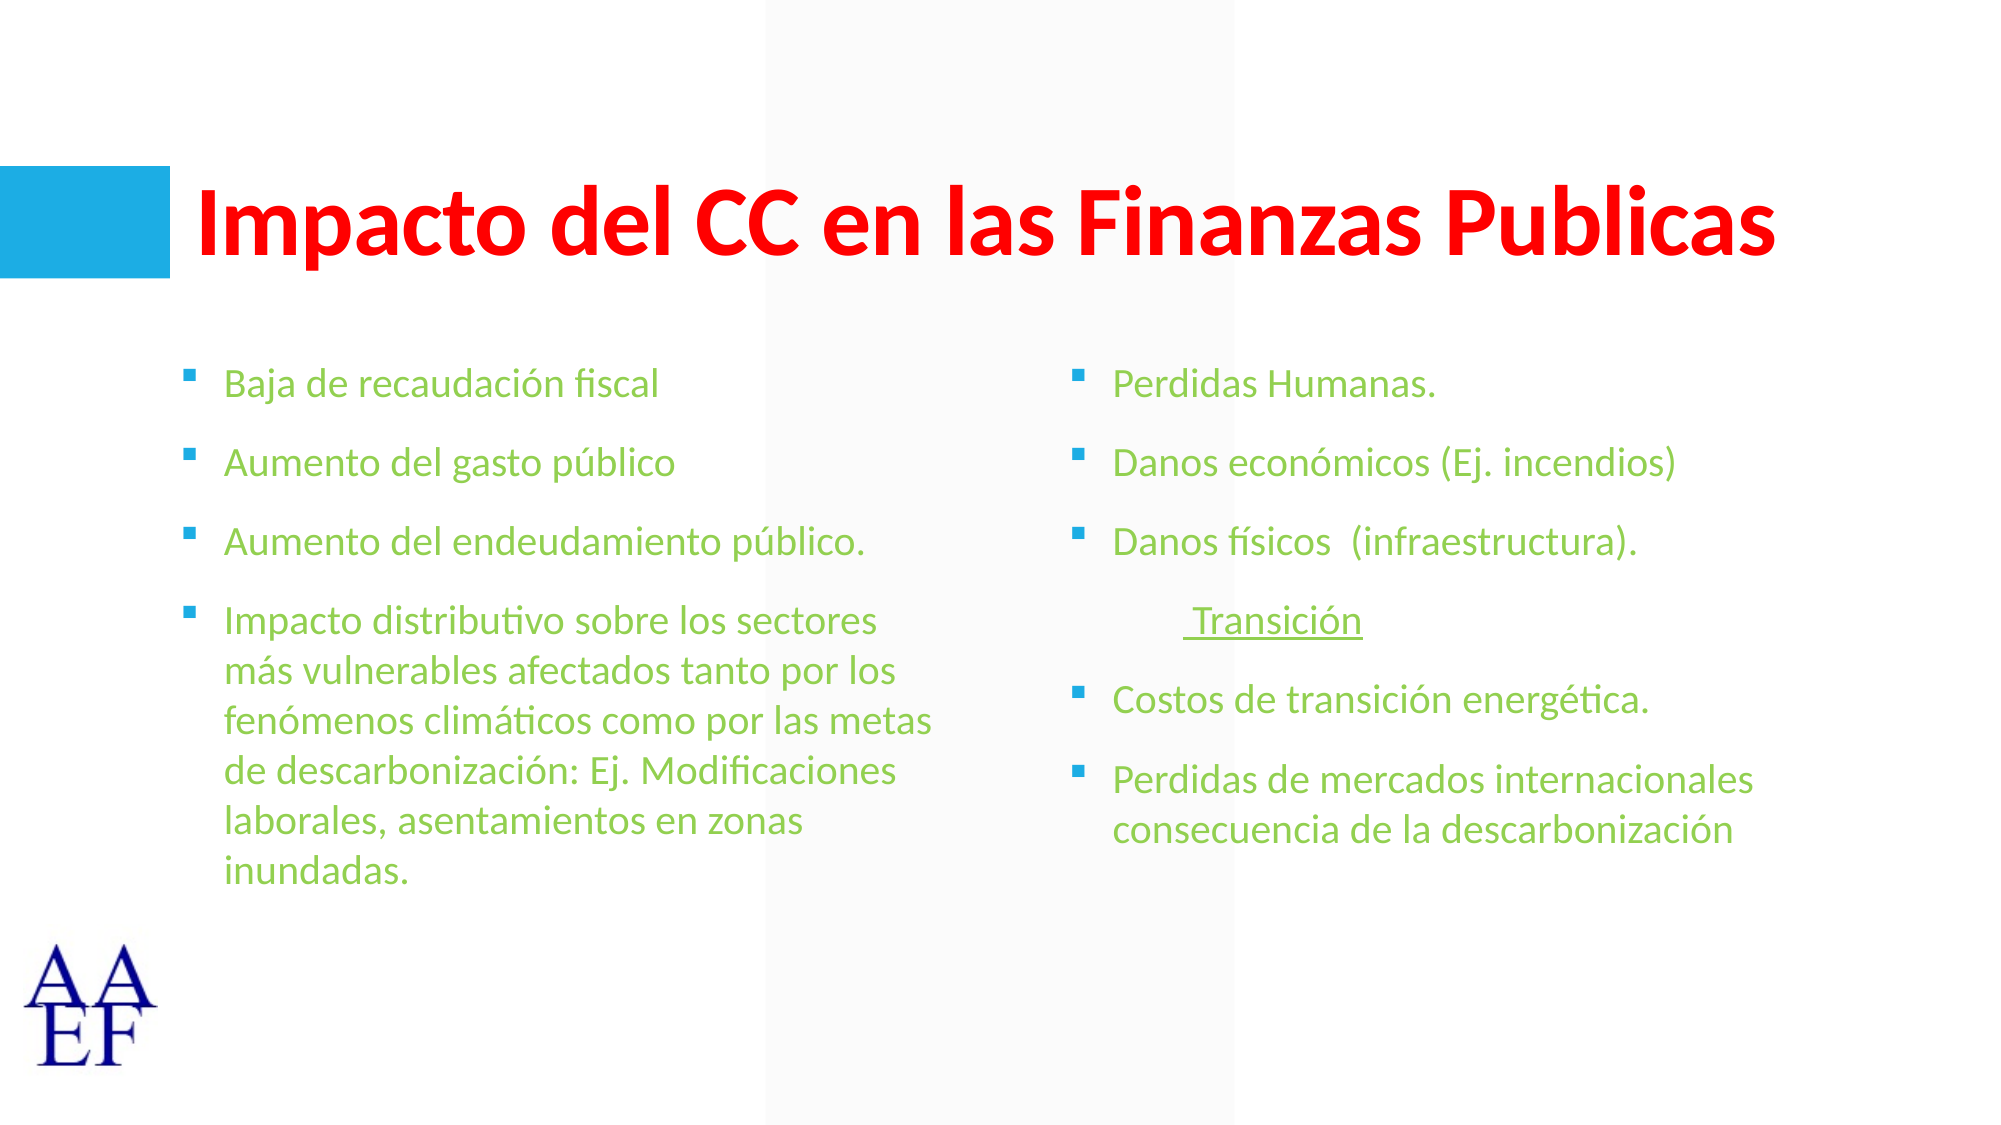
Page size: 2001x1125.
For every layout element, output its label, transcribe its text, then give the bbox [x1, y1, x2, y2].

list Perdidas Humanas. Danos económicos (Ej. incendios) Danos físicos (infraestructura). Transición Costos de transición energética. Perdidas de mercados internacionales consecuencia de la descarbonización [1068, 347, 1830, 963]
title Impacto del CC en las Finanzas Publicas [180, 47, 1830, 285]
list Baja de recaudación fiscal Aumento del gasto público Aumento del endeudamiento público. Impacto distributivo sobre los sectores más vulnerables afectados tanto por los fenómenos climáticos como por las metas de descarbonización: Ej. Modificaciones laborales, asentamientos en zonas inundadas. [180, 347, 942, 963]
picture [23, 924, 158, 1088]
